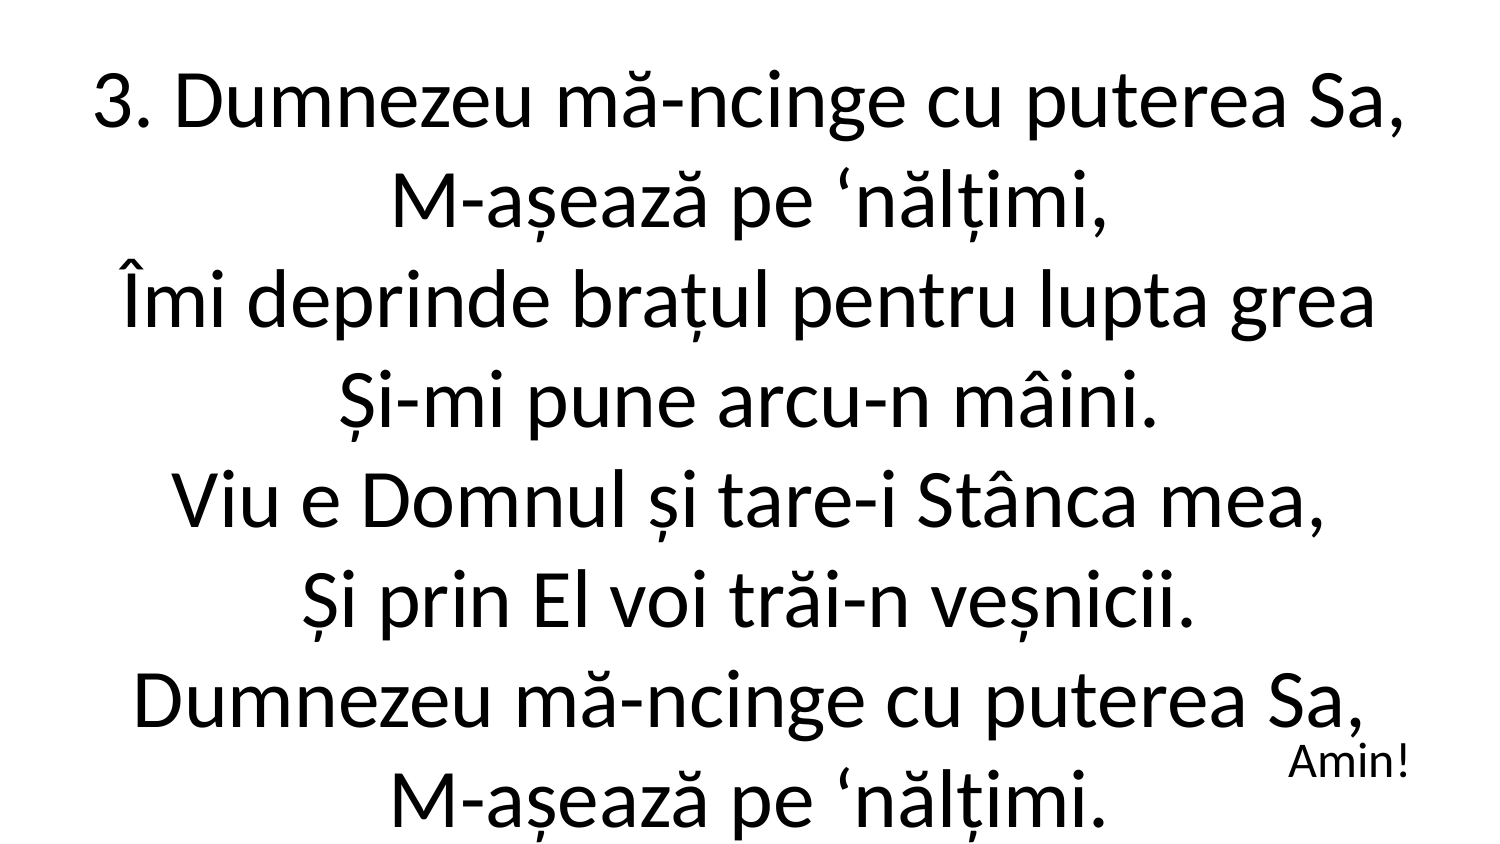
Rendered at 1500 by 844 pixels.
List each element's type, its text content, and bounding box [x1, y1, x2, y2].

text_box 3. Dumnezeu mă-ncinge cu puterea Sa, M-așează pe ‘nălțimi, Îmi deprinde brațul pentru lupta grea Și-mi pune arcu-n mâini. Viu e Domnul și tare-i Stânca mea, Și prin El voi trăi-n veșnicii. Dumnezeu mă-ncinge cu puterea Sa, M-așează pe ‘nălțimi. [77, 0, 1423, 844]
text_box Amin! [1273, 674, 1427, 795]
